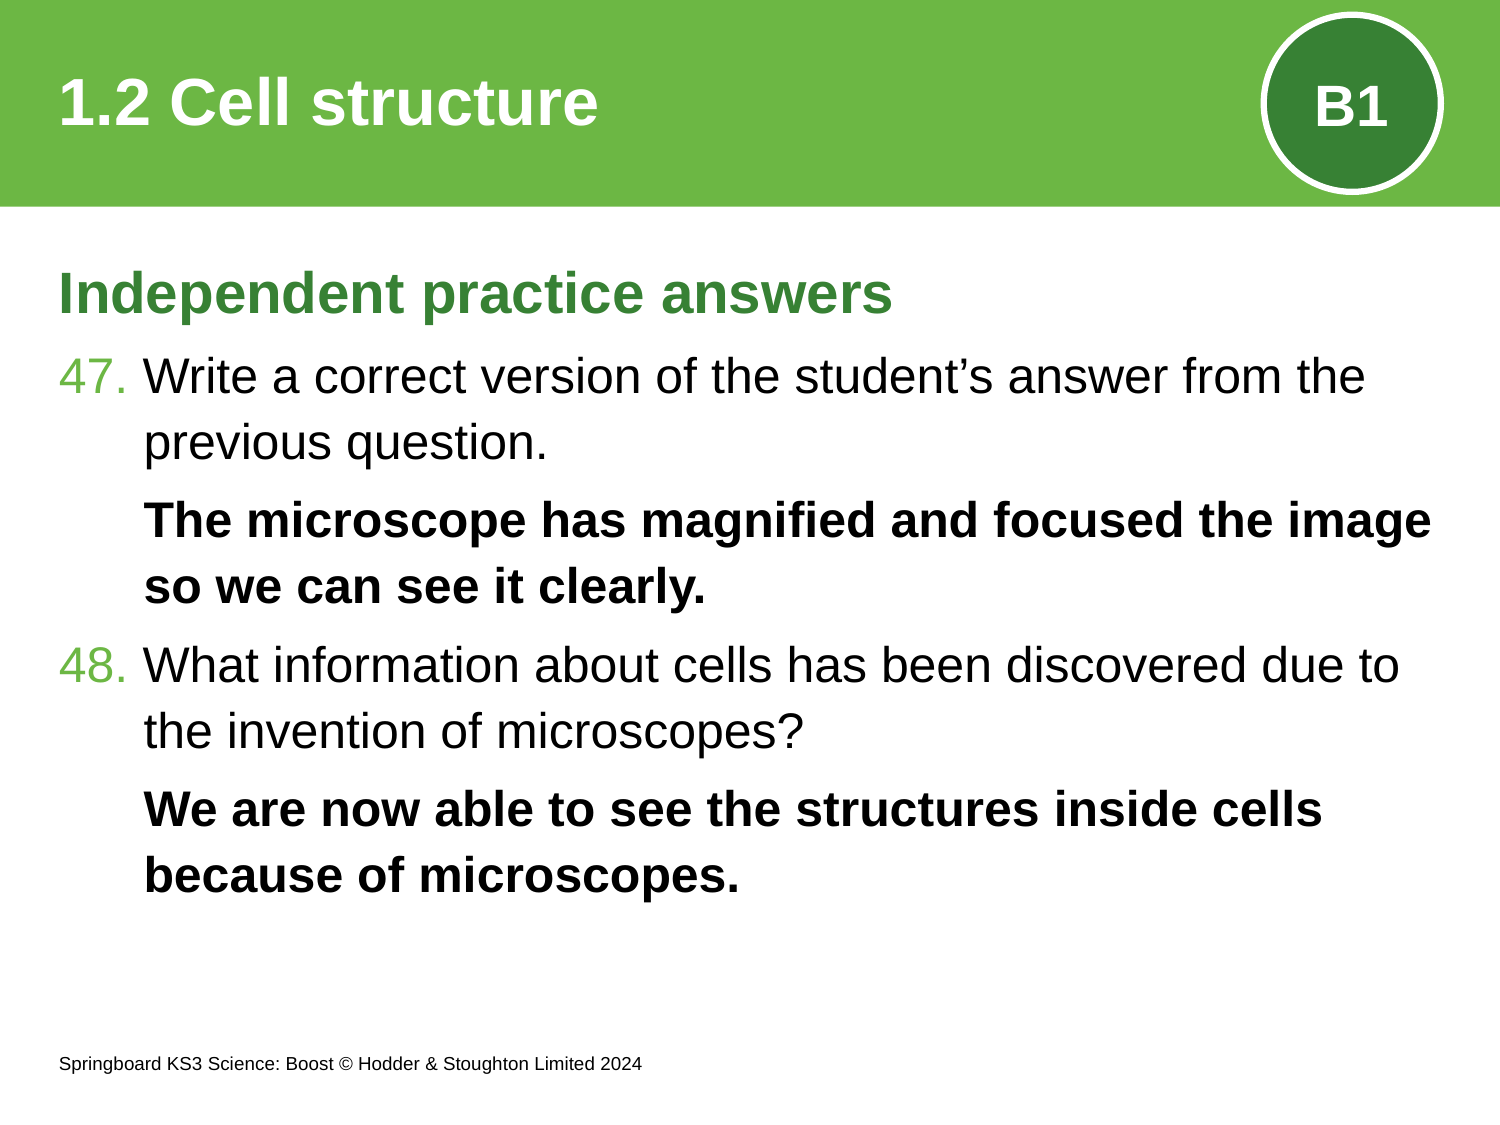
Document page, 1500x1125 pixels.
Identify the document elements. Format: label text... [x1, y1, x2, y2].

title 1.2 Cell structure [59, 0, 1240, 207]
footer Springboard KS3 Science: Boost © Hodder & Stoughton Limited 2024 [59, 1033, 680, 1094]
list Independent practice answers 47. Write a correct version of the student’s answer from the previous question. The microscope has magnified and focused the image so we can see it clearly. 48. What information about cells has been discovered due to the invention of microscopes? We are now able to see the structures inside cells because of microscopes. [59, 248, 1441, 987]
text_box B1 [1262, 13, 1442, 193]
